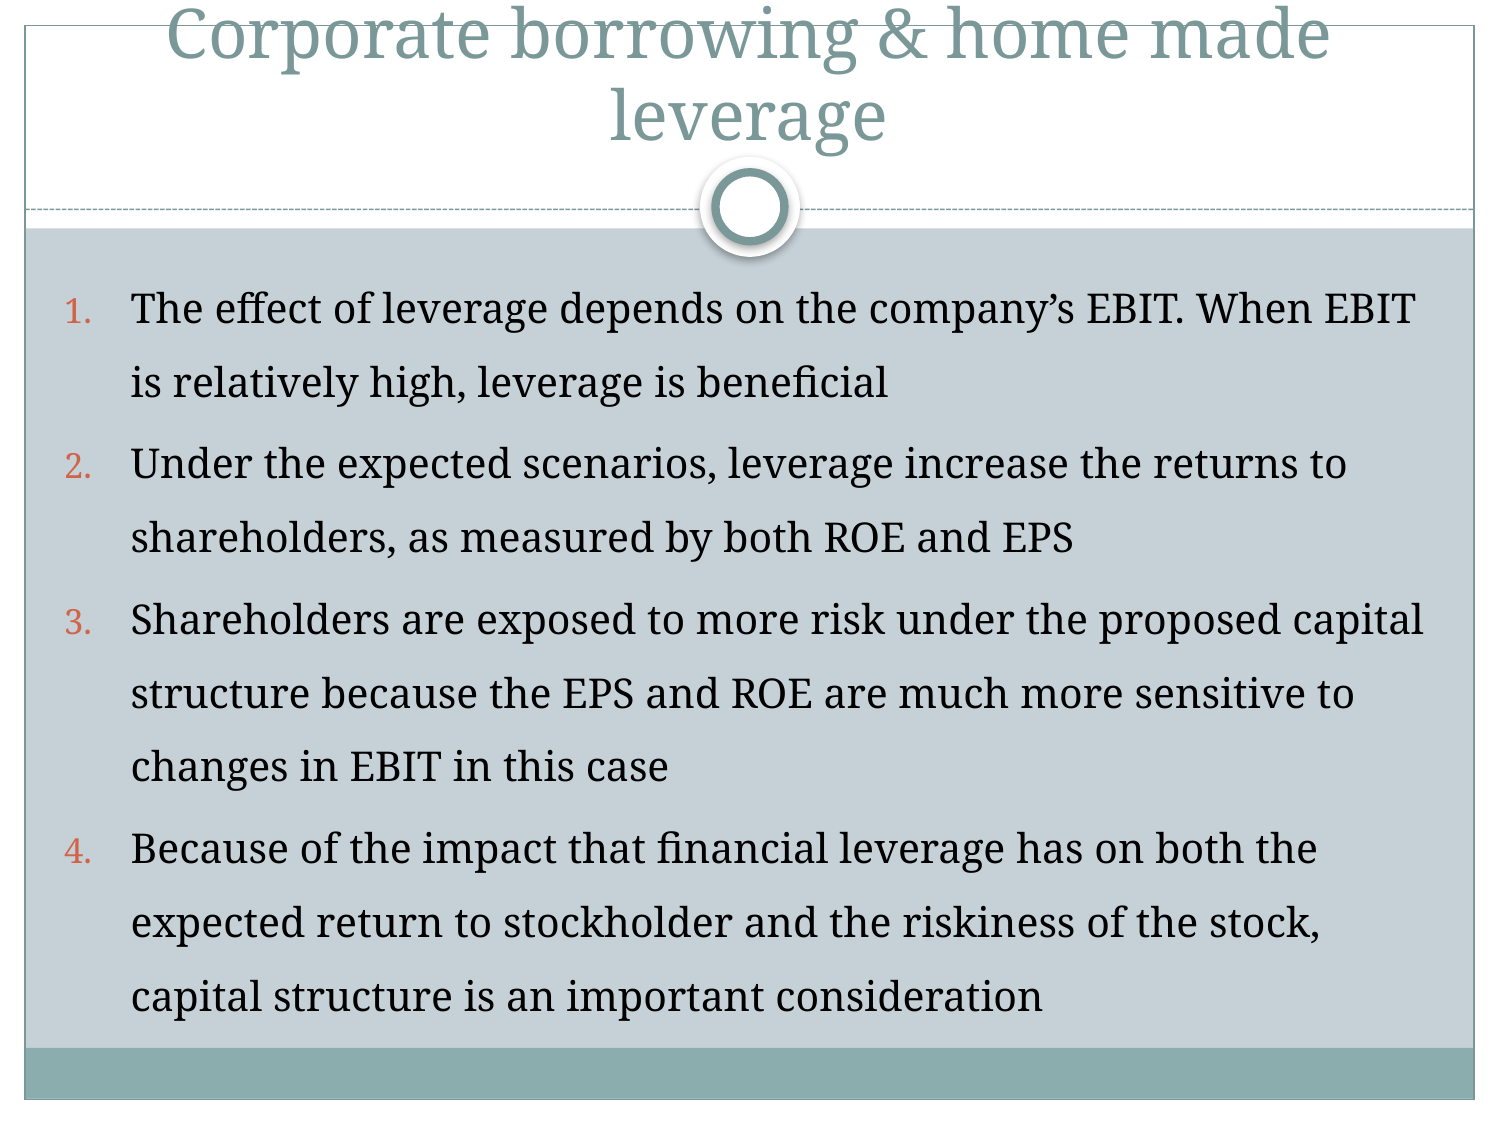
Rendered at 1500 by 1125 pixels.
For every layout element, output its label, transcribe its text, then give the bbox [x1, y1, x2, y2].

title Corporate borrowing & home made leverage [49, 37, 1450, 162]
list The effect of leverage depends on the company’s EBIT. When EBIT is relatively high, leverage is beneficial Under the expected scenarios, leverage increase the returns to shareholders, as measured by both ROE and EPS Shareholders are exposed to more risk under the proposed capital structure because the EPS and ROE are much more sensitive to changes in EBIT in this case Because of the impact that financial leverage has on both the expected return to stockholder and the riskiness of the stock, capital structure is an important consideration [49, 250, 1463, 1038]
